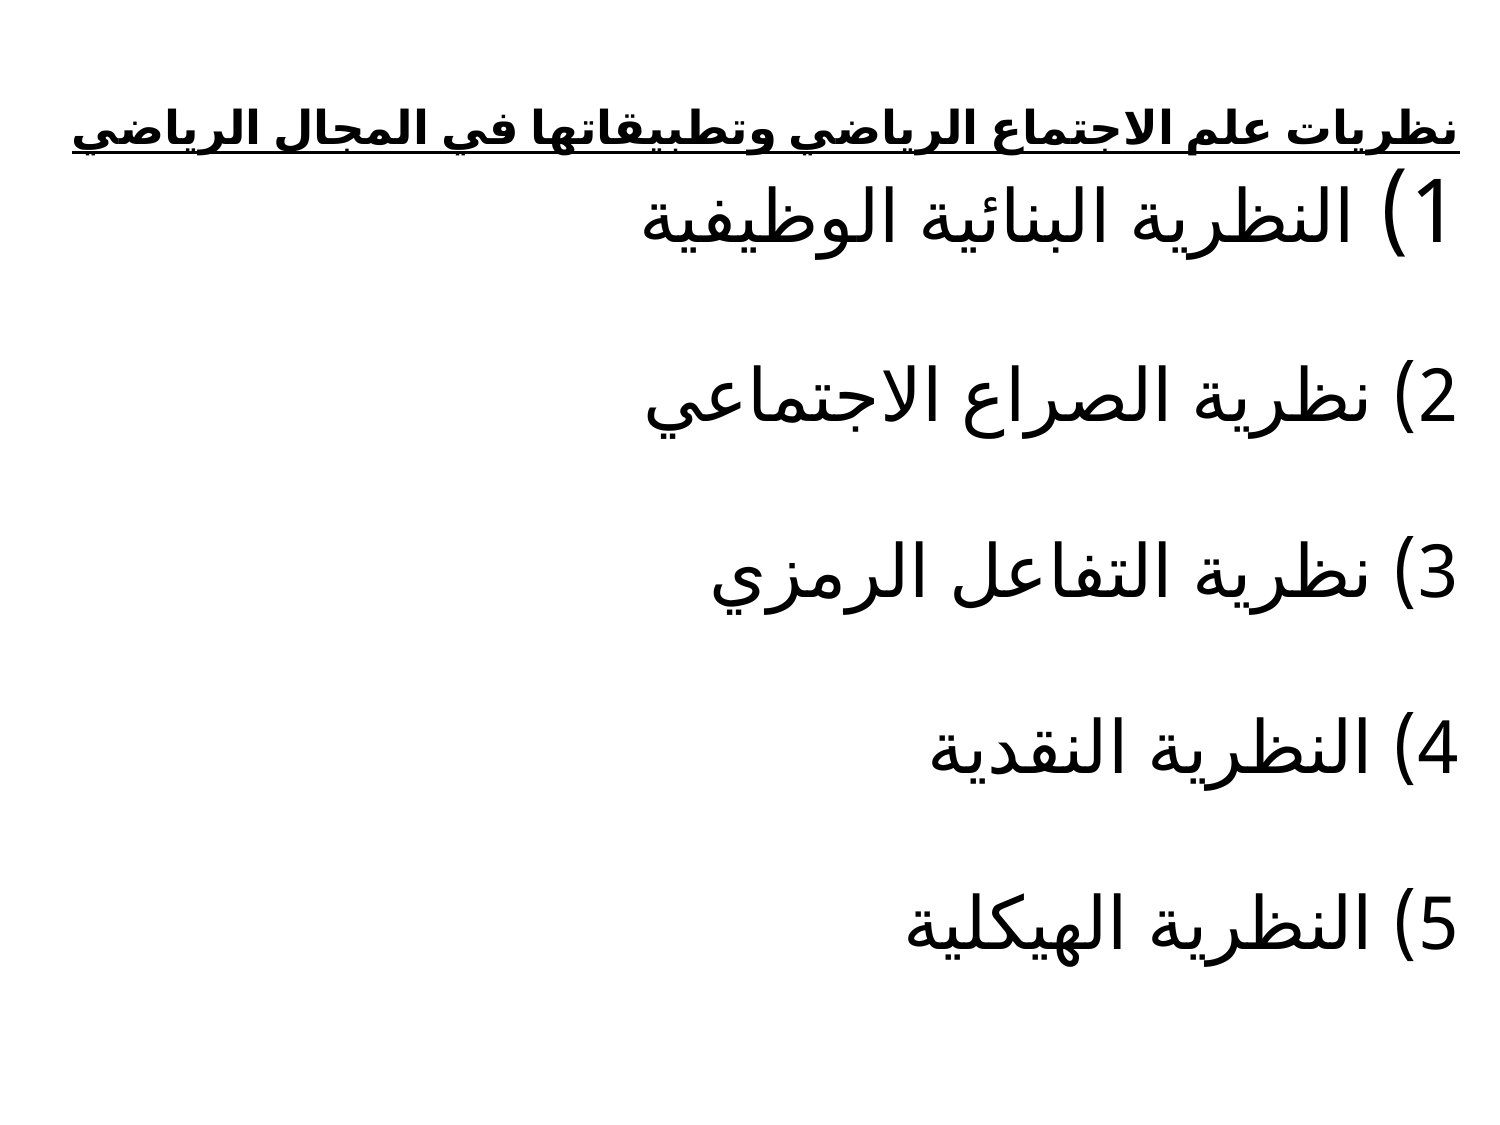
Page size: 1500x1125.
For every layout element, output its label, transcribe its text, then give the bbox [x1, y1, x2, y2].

title نظريات علم الاجتماع الرياضي وتطبيقاتها في المجال الرياضي 1) النظرية البنائية الوظيفية 2) نظرية الصراع الاجتماعي 3) نظرية التفاعل الرمزي 4) النظرية النقدية 5) النظرية الهيكلية [49, 62, 1475, 1088]
